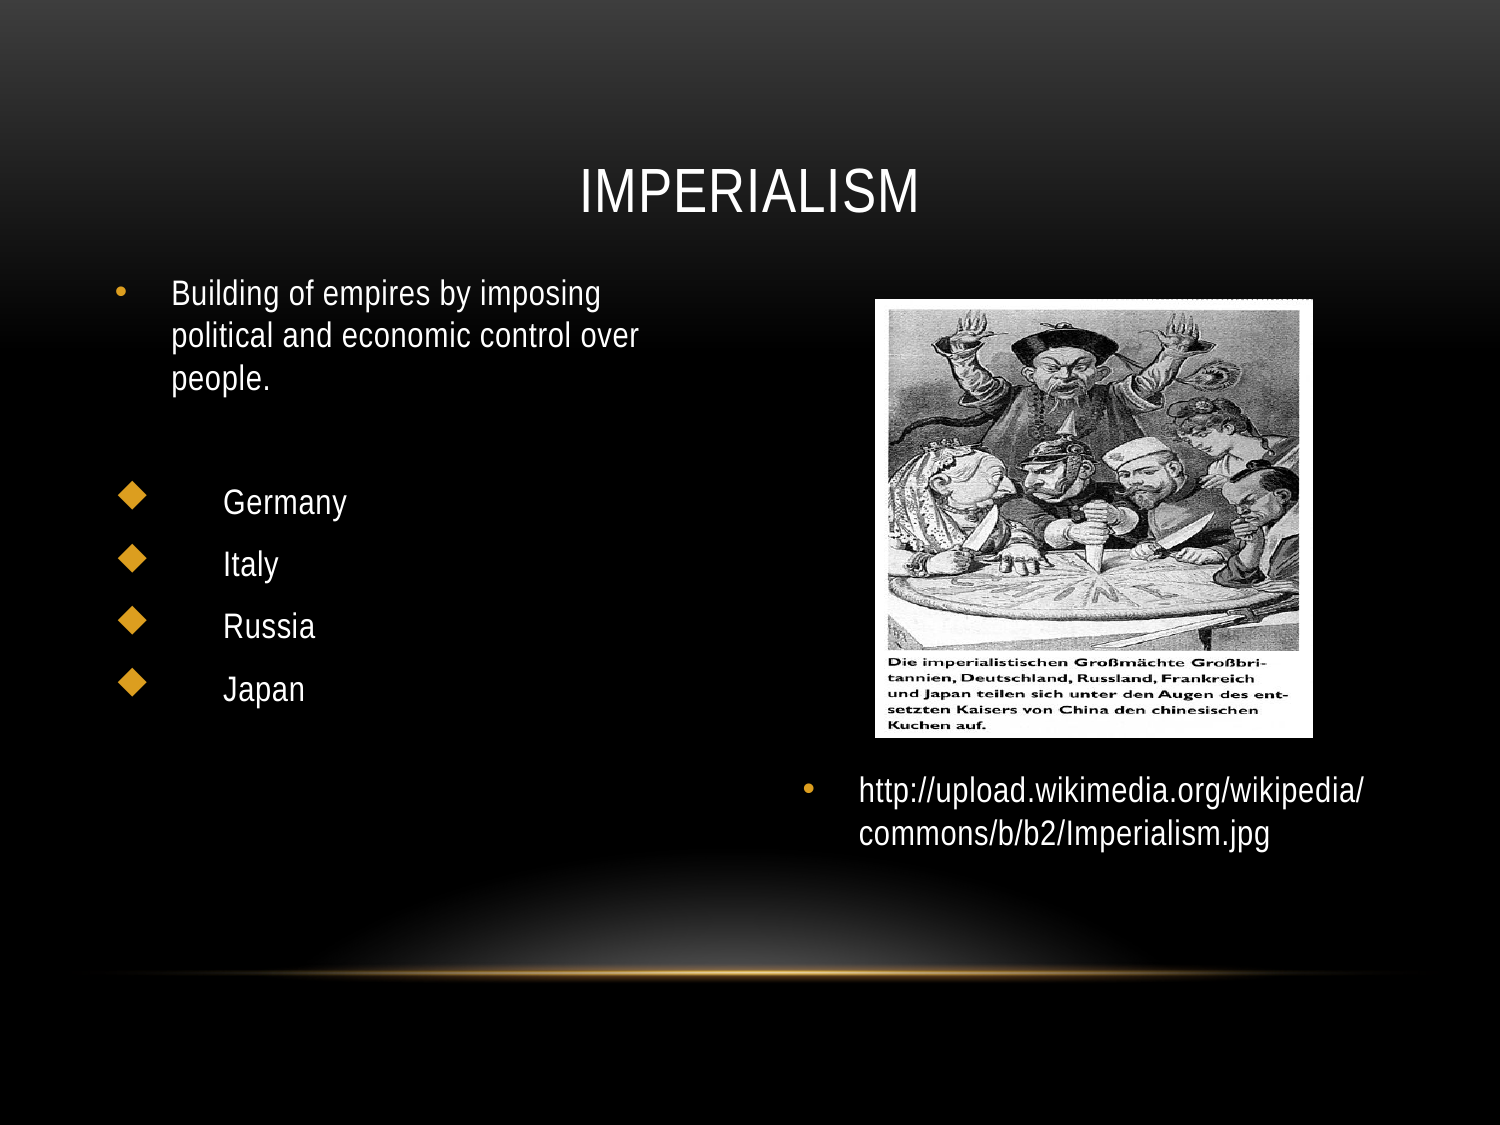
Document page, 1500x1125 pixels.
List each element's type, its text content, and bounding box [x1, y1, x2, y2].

list Building of empires by imposing political and economic control over people. Germany Italy Russia Japan [99, 262, 713, 938]
picture [0, 0, 1500, 1125]
title Imperialism [99, 45, 1400, 233]
list http://upload.wikimedia.org/wikipedia/commons/b/b2/Imperialism.jpg [787, 262, 1400, 938]
